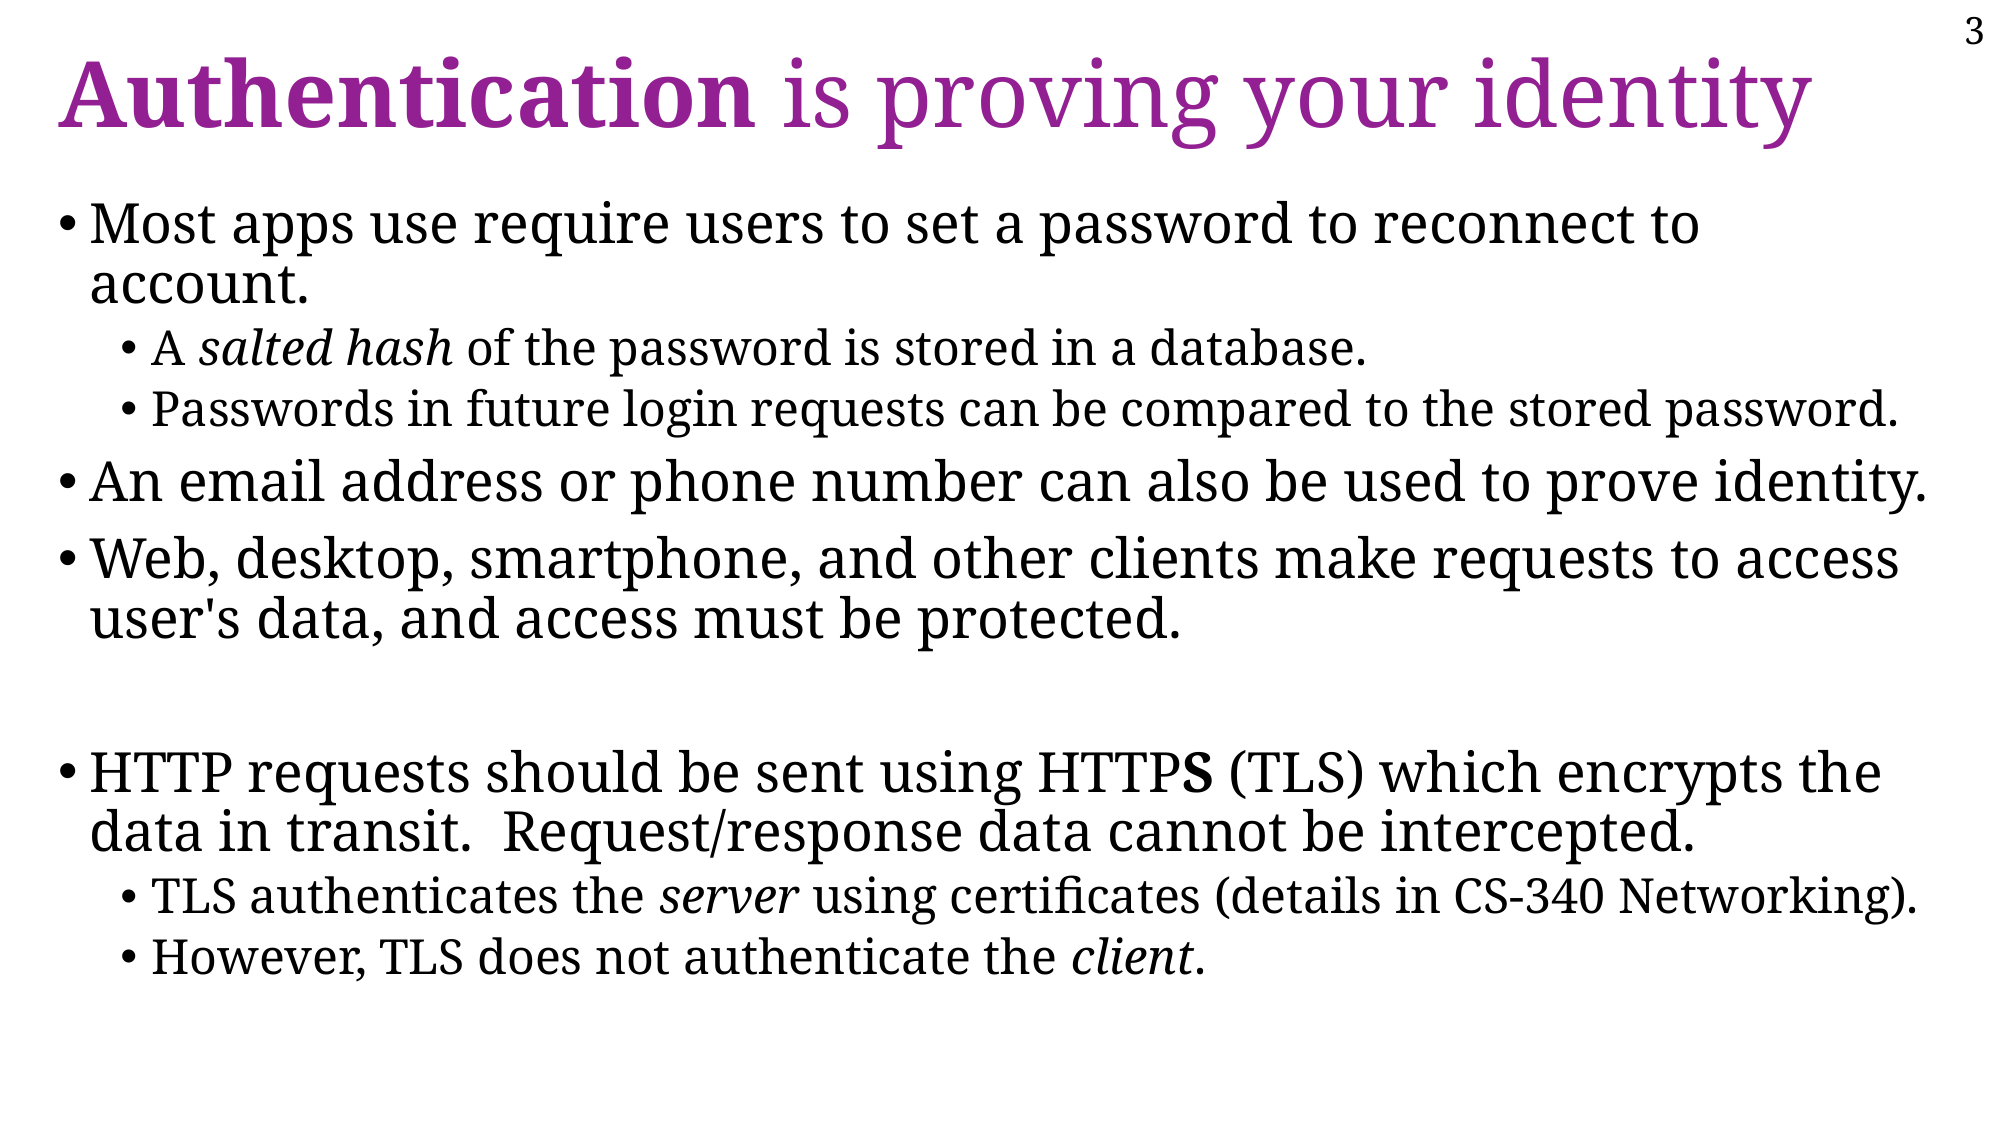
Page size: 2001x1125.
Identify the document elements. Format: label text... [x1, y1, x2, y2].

title Authentication is proving your identity [43, 25, 1953, 171]
list Most apps use require users to set a password to reconnect to account. A salted hash of the password is stored in a database. Passwords in future login requests can be compared to the stored password. An email address or phone number can also be used to prove identity. Web, desktop, smartphone, and other clients make requests to access user's data, and access must be protected. HTTP requests should be sent using HTTPS (TLS) which encrypts the data in transit. Request/response data cannot be intercepted. TLS authenticates the server using certificates (details in CS-340 Networking). However, TLS does not authenticate the client. [43, 188, 1953, 1106]
